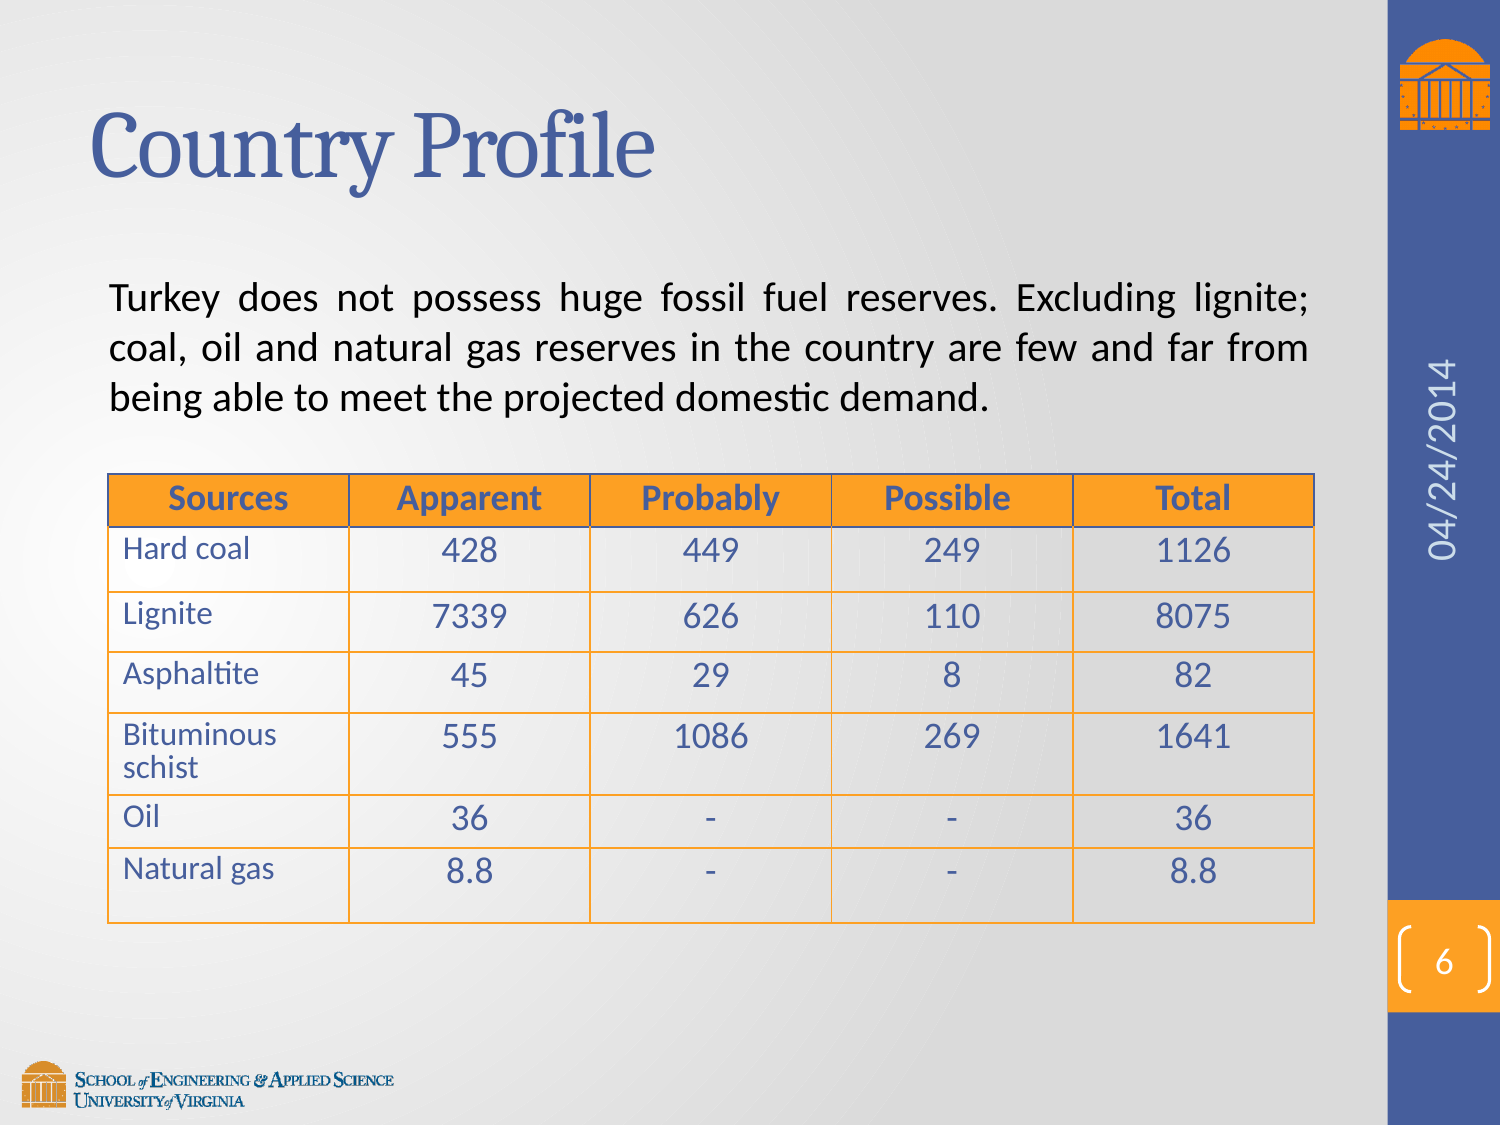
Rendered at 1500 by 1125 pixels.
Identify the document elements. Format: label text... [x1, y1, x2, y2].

table_cell 29 [591, 653, 831, 712]
table_cell Hard coal [109, 528, 348, 591]
picture [1400, 39, 1490, 130]
table_cell 269 [832, 714, 1072, 794]
table_cell 36 [350, 796, 589, 847]
list Turkey does not possess huge fossil fuel reserves. Excluding lignite; coal, oil and natural gas reserves in the country are few and far from being able to meet the projected domestic demand. [75, 262, 1325, 1050]
table_cell - [591, 796, 831, 847]
table_cell 626 [591, 593, 831, 651]
picture [21, 1061, 394, 1110]
table_header Probably [591, 475, 831, 526]
table_header Sources [109, 475, 348, 526]
table_cell 8.8 [1074, 849, 1313, 922]
table_cell 1086 [591, 714, 831, 794]
table_cell 1641 [1074, 714, 1313, 794]
table_cell 82 [1074, 653, 1313, 712]
table_cell 7339 [350, 593, 589, 651]
table_cell 110 [832, 593, 1072, 651]
table_header Total [1074, 475, 1313, 526]
title Country Profile [75, 45, 1325, 233]
table_cell 8.8 [350, 849, 589, 922]
table_cell - [591, 849, 831, 922]
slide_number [1408, 317, 1469, 577]
slide_number 6 [1397, 925, 1492, 994]
table_cell 449 [591, 528, 831, 591]
table_cell - [832, 849, 1072, 922]
table_cell 45 [350, 653, 589, 712]
table_cell Bituminous schist [109, 714, 348, 794]
table_cell 8 [832, 653, 1072, 712]
table_cell 36 [1074, 796, 1313, 847]
table_cell 1126 [1074, 528, 1313, 591]
table_cell Asphaltite [109, 653, 348, 712]
table_cell - [832, 796, 1072, 847]
table_cell 555 [350, 714, 589, 794]
table_cell 8075 [1074, 593, 1313, 651]
table_cell Lignite [109, 593, 348, 651]
table_cell 249 [832, 528, 1072, 591]
table_cell Oil [109, 796, 348, 847]
table_header Apparent [350, 475, 589, 526]
table_cell 428 [350, 528, 589, 591]
table_header Possible [832, 475, 1072, 526]
table_cell Natural gas [109, 849, 348, 922]
